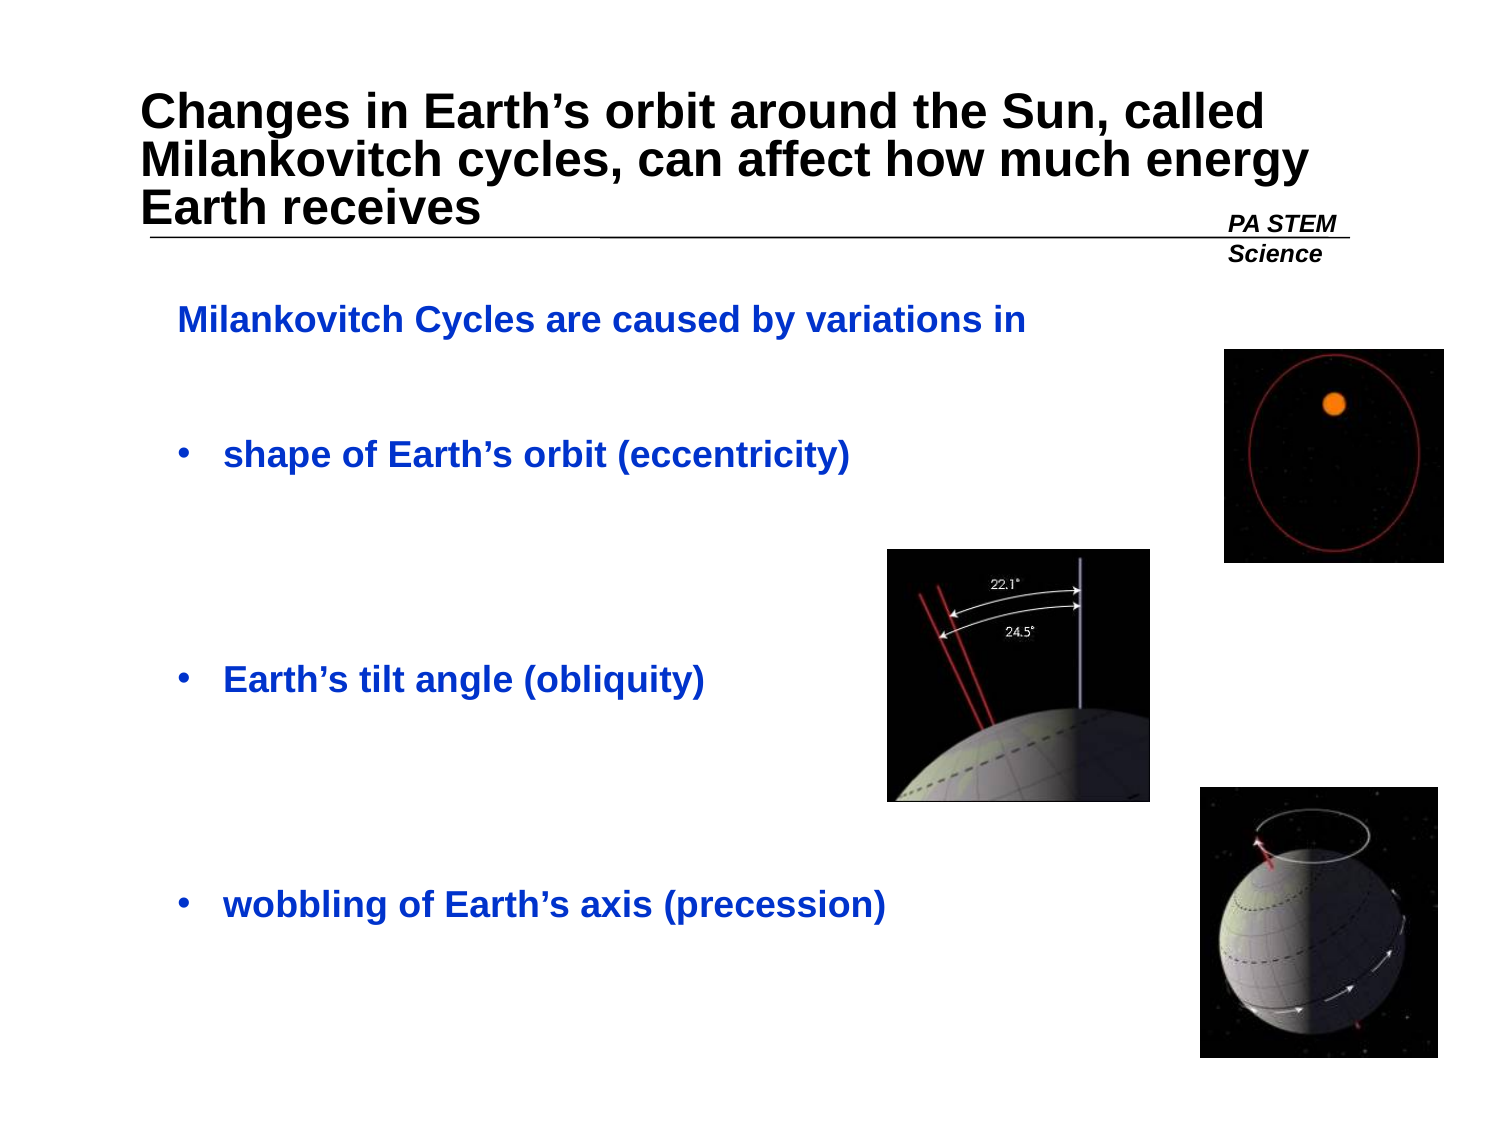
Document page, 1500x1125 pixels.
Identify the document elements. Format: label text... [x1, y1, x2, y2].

title Changes in Earth’s orbit around the Sun, called Milankovitch cycles, can affect how much energy Earth receives [124, 62, 1426, 263]
picture [1224, 349, 1444, 563]
picture [887, 549, 1151, 803]
text_box Milankovitch Cycles are caused by variations in shape of Earth’s orbit (eccentricity) Earth’s tilt angle (obliquity) wobbling of Earth’s axis (precession) [162, 287, 1088, 978]
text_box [149, 199, 1353, 276]
picture [1199, 787, 1438, 1059]
